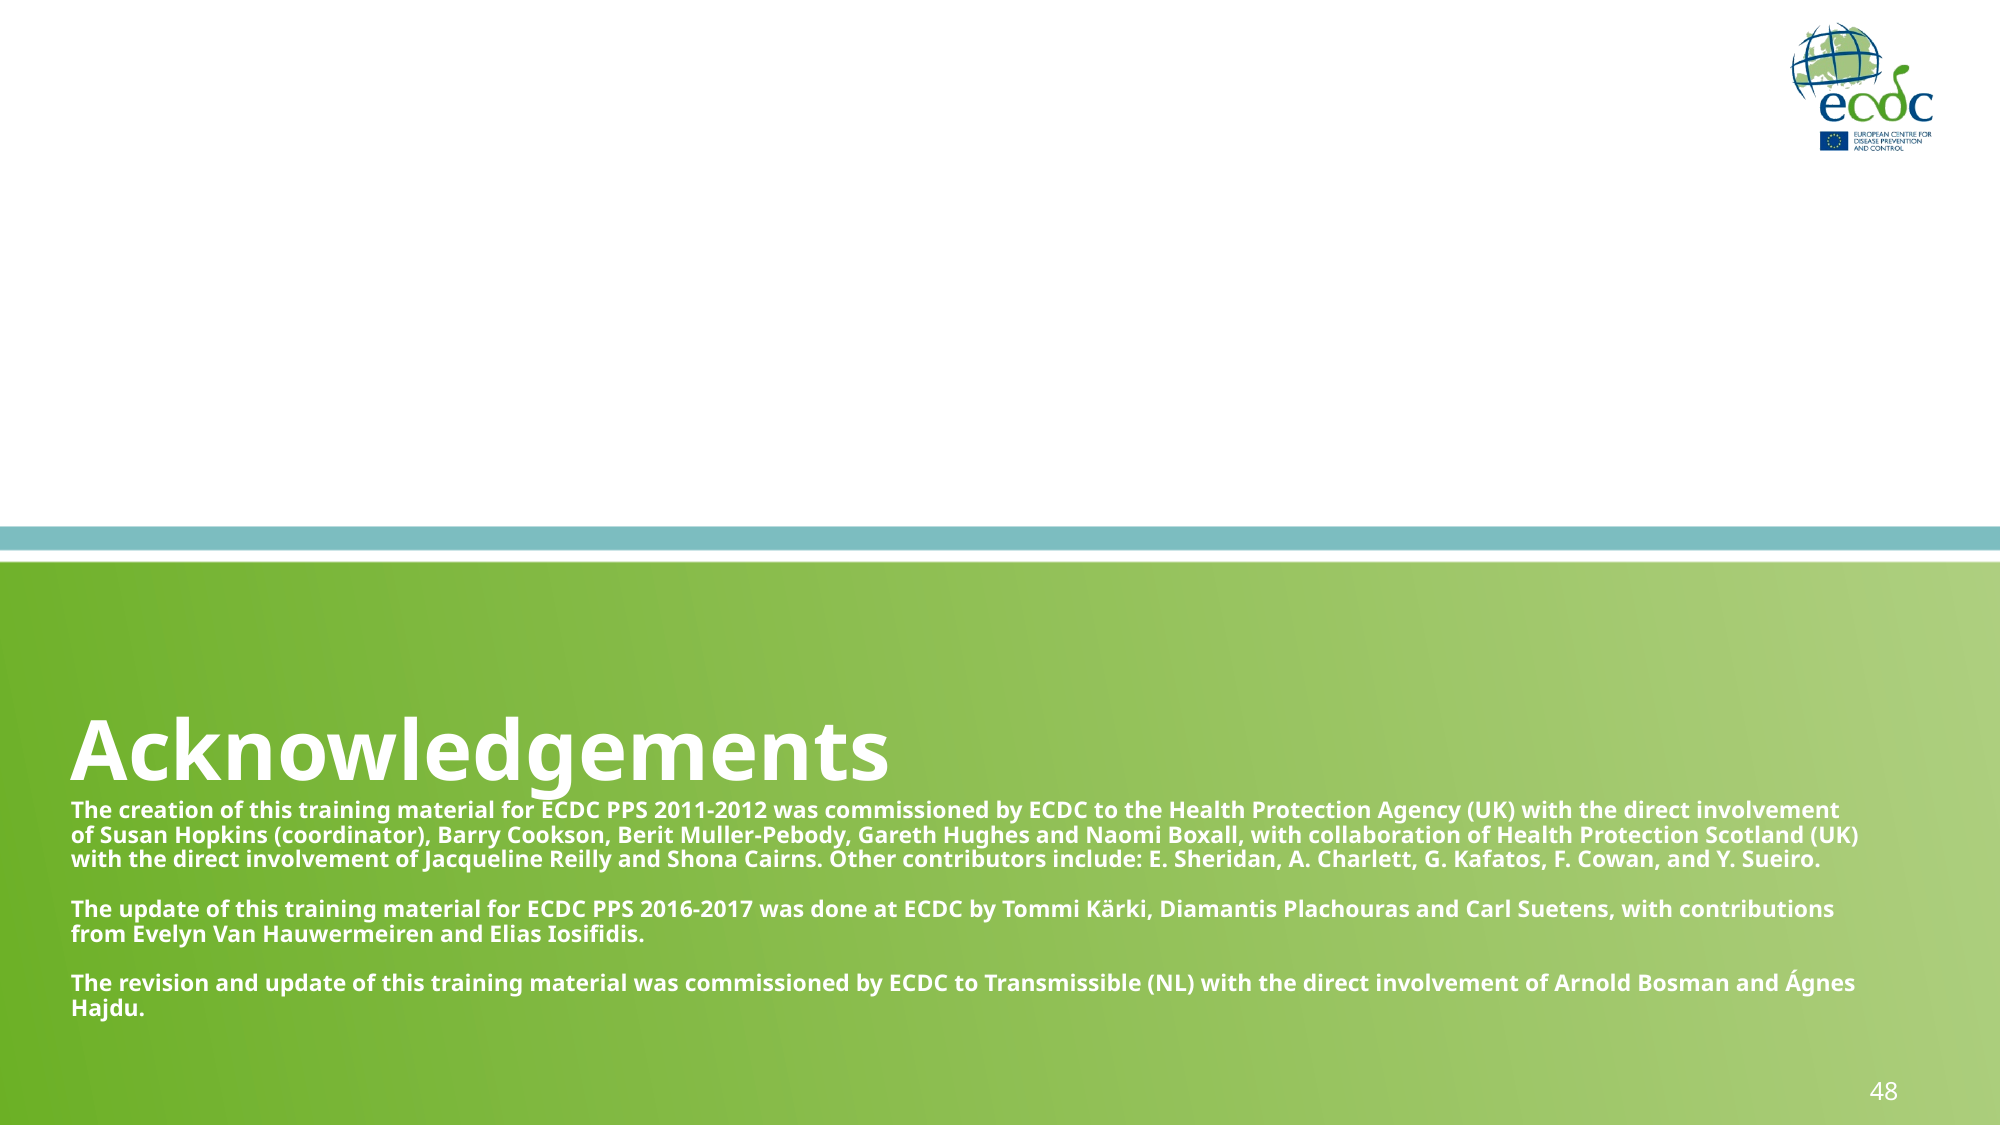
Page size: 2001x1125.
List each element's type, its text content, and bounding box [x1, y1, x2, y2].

title Acknowledgements The creation of this training material for ECDC PPS 2011-2012 was commissioned by ECDC to the Health Protection Agency (UK) with the direct involvement of Susan Hopkins (coordinator), Barry Cookson, Berit Muller-Pebody, Gareth Hughes and Naomi Boxall, with collaboration of Health Protection Scotland (UK) with the direct involvement of Jacqueline Reilly and Shona Cairns. Other contributors include: E. Sheridan, A. Charlett, G. Kafatos, F. Cowan, and Y. Sueiro. The update of this training material for ECDC PPS 2016-2017 was done at ECDC by Tommi Kärki, Diamantis Plachouras and Carl Suetens, with contributions from Evelyn Van Hauwermeiren and Elias Iosifidis. The revision and update of this training material was commissioned by ECDC to Transmissible (NL) with the direct involvement of Arnold Bosman and Ágnes Hajdu. [70, 708, 1871, 1028]
slide_number 48 [1494, 1062, 1914, 1123]
picture [0, 0, 2000, 1125]
